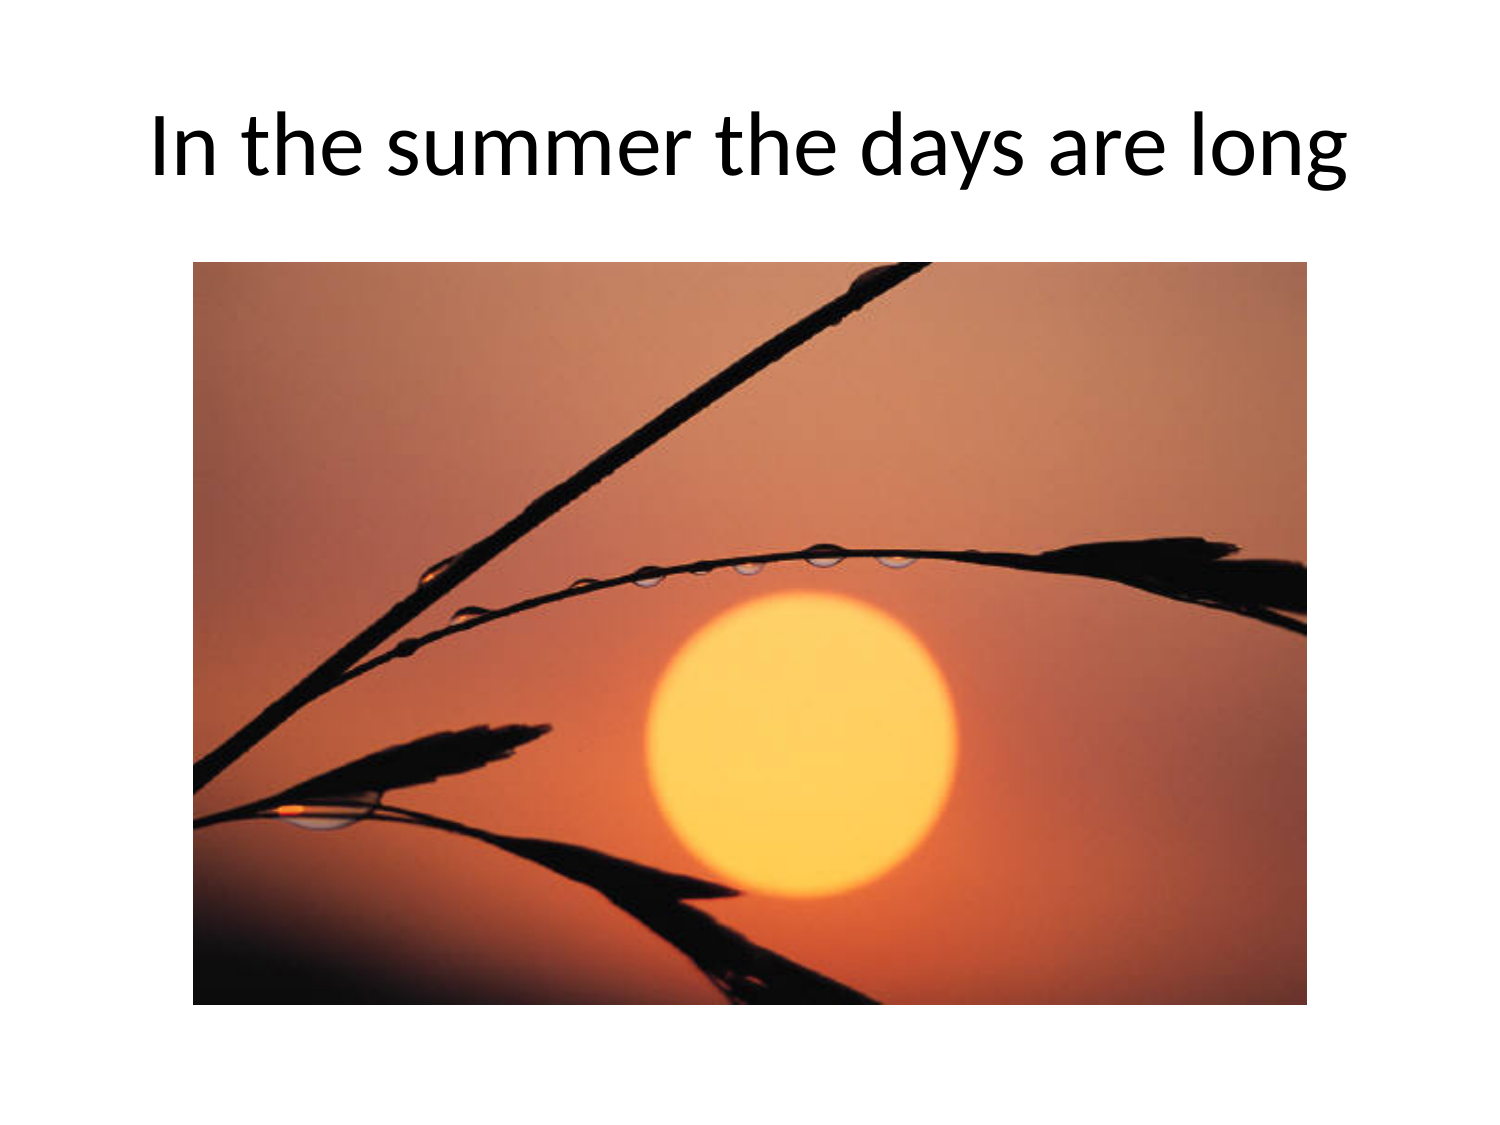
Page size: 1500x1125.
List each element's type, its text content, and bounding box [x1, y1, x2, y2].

title In the summer the days are long [75, 45, 1425, 233]
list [74, 262, 1426, 1006]
